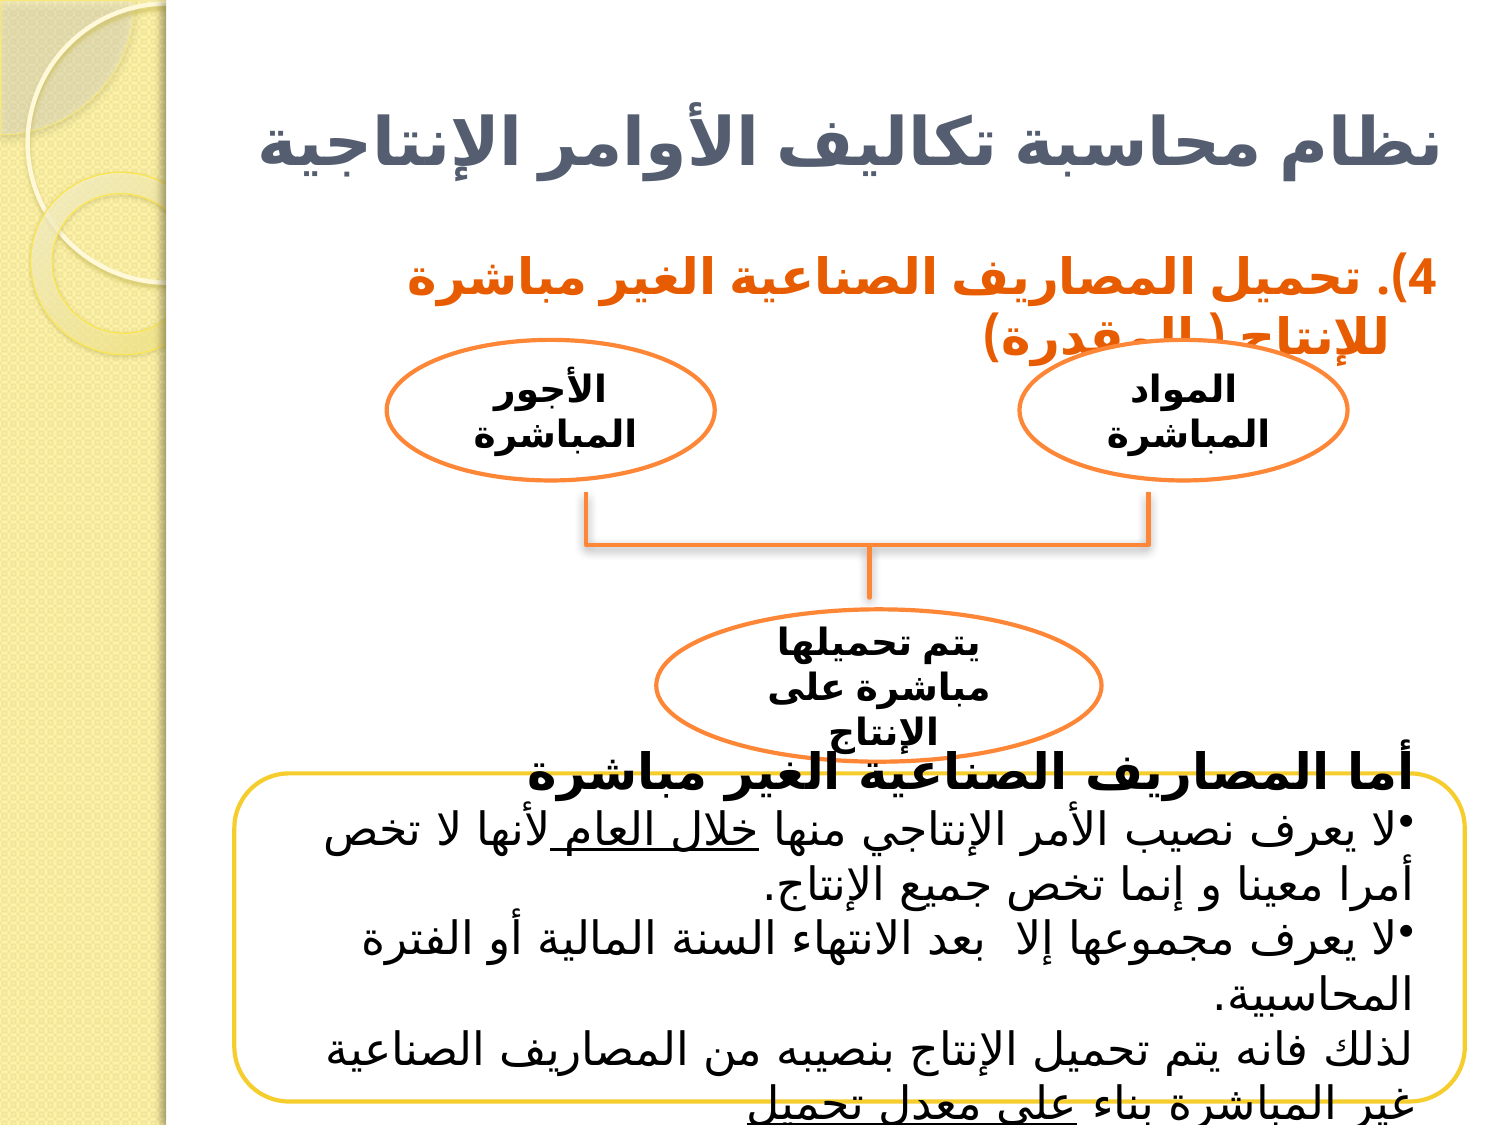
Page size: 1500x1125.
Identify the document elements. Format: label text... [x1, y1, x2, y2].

text_box الأجور المباشرة [384, 337, 717, 483]
list 4). تحميل المصاريف الصناعية الغير مباشرة للإنتاج ( المقدرة) [235, 237, 1466, 704]
text_box [584, 492, 1151, 600]
text_box يتم تحميلها مباشرة على الإنتاج [654, 607, 1104, 731]
text_box المواد المباشرة [1017, 337, 1350, 483]
text_box [232, 791, 246, 1084]
title نظام محاسبة تكاليف الأوامر الإنتاجية [235, 45, 1466, 233]
text_box [1430, 774, 1467, 1100]
text_box أما المصاريف الصناعية الغير مباشرة لا يعرف نصيب الأمر الإنتاجي منها خلال العام لأنها لا تخص أمرا معينا و إنما تخص جميع الإنتاج. لا يعرف مجموعها إلا بعد الانتهاء السنة المالية أو الفترة المحاسبية. لذلك فانه يتم تحميل الإنتاج بنصيبه من المصاريف الصناعية غير المباشرة بناء على معدل تحميل [246, 731, 1430, 1125]
